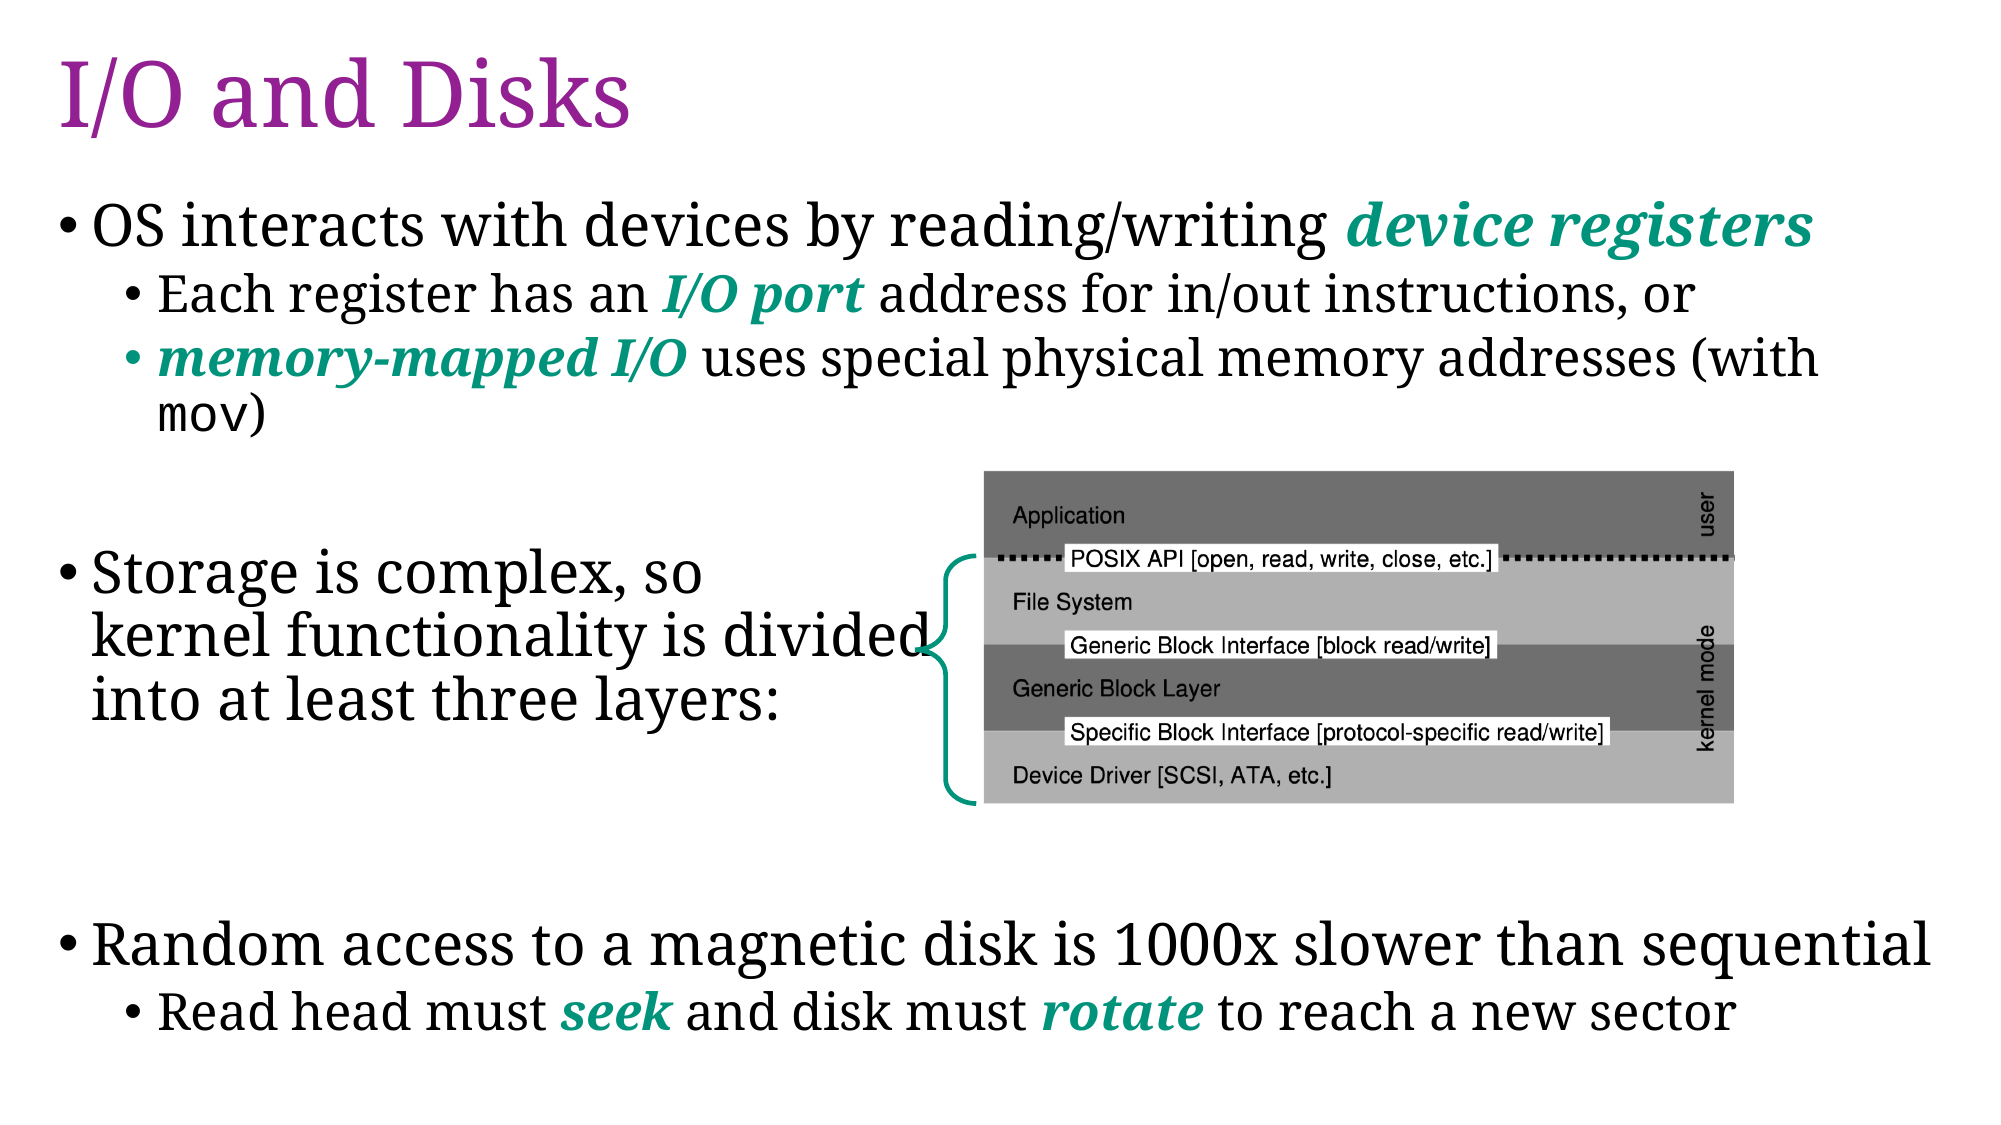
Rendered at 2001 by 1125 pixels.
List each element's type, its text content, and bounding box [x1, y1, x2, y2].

picture [981, 467, 1737, 809]
title I/O and Disks [43, 25, 1953, 171]
text_box [914, 555, 977, 805]
list OS interacts with devices by reading/writing device registers Each register has an I/O port address for in/out instructions, or memory-mapped I/O uses special physical memory addresses (with mov) Storage is complex, so kernel functionality is divided into at least three layers: Random access to a magnetic disk is 1000x slower than sequential Read head must seek and disk must rotate to reach a new sector [43, 188, 1953, 1106]
